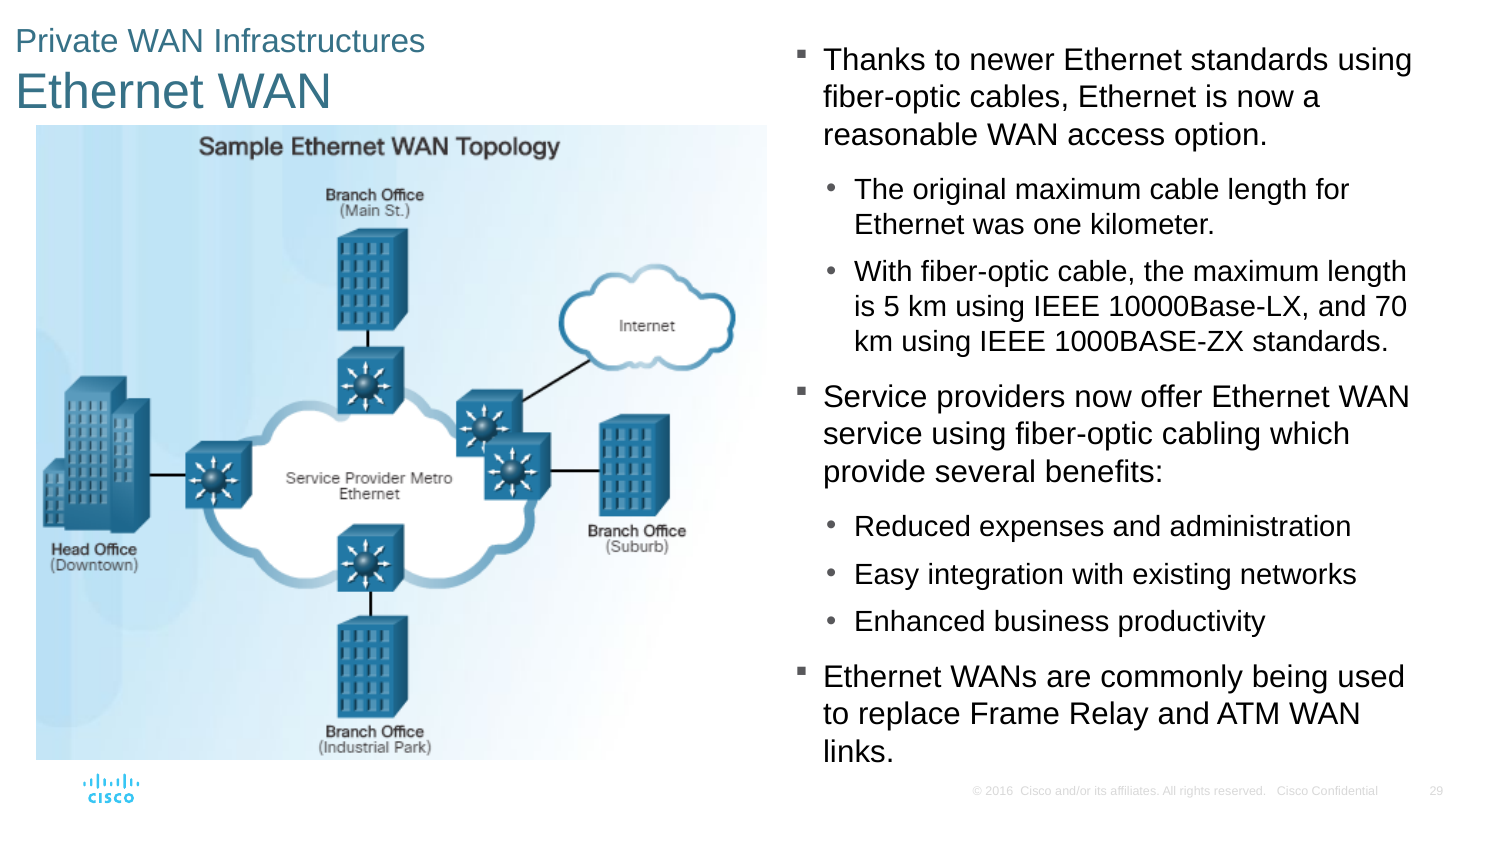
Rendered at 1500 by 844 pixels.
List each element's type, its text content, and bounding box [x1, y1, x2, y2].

picture [36, 125, 767, 761]
list Thanks to newer Ethernet standards using fiber-optic cables, Ethernet is now a reasonable WAN access option. The original maximum cable length for Ethernet was one kilometer. With fiber-optic cable, the maximum length is 5 km using IEEE 10000Base-LX, and 70 km using IEEE 1000BASE-ZX standards. Service providers now offer Ethernet WAN service using fiber-optic cabling which provide several benefits: Reduced expenses and administration Easy integration with existing networks Enhanced business productivity Ethernet WANs are commonly being used to replace Frame Relay and ATM WAN links. [780, 31, 1451, 826]
title Private WAN Infrastructures Ethernet WAN [0, 6, 1035, 131]
